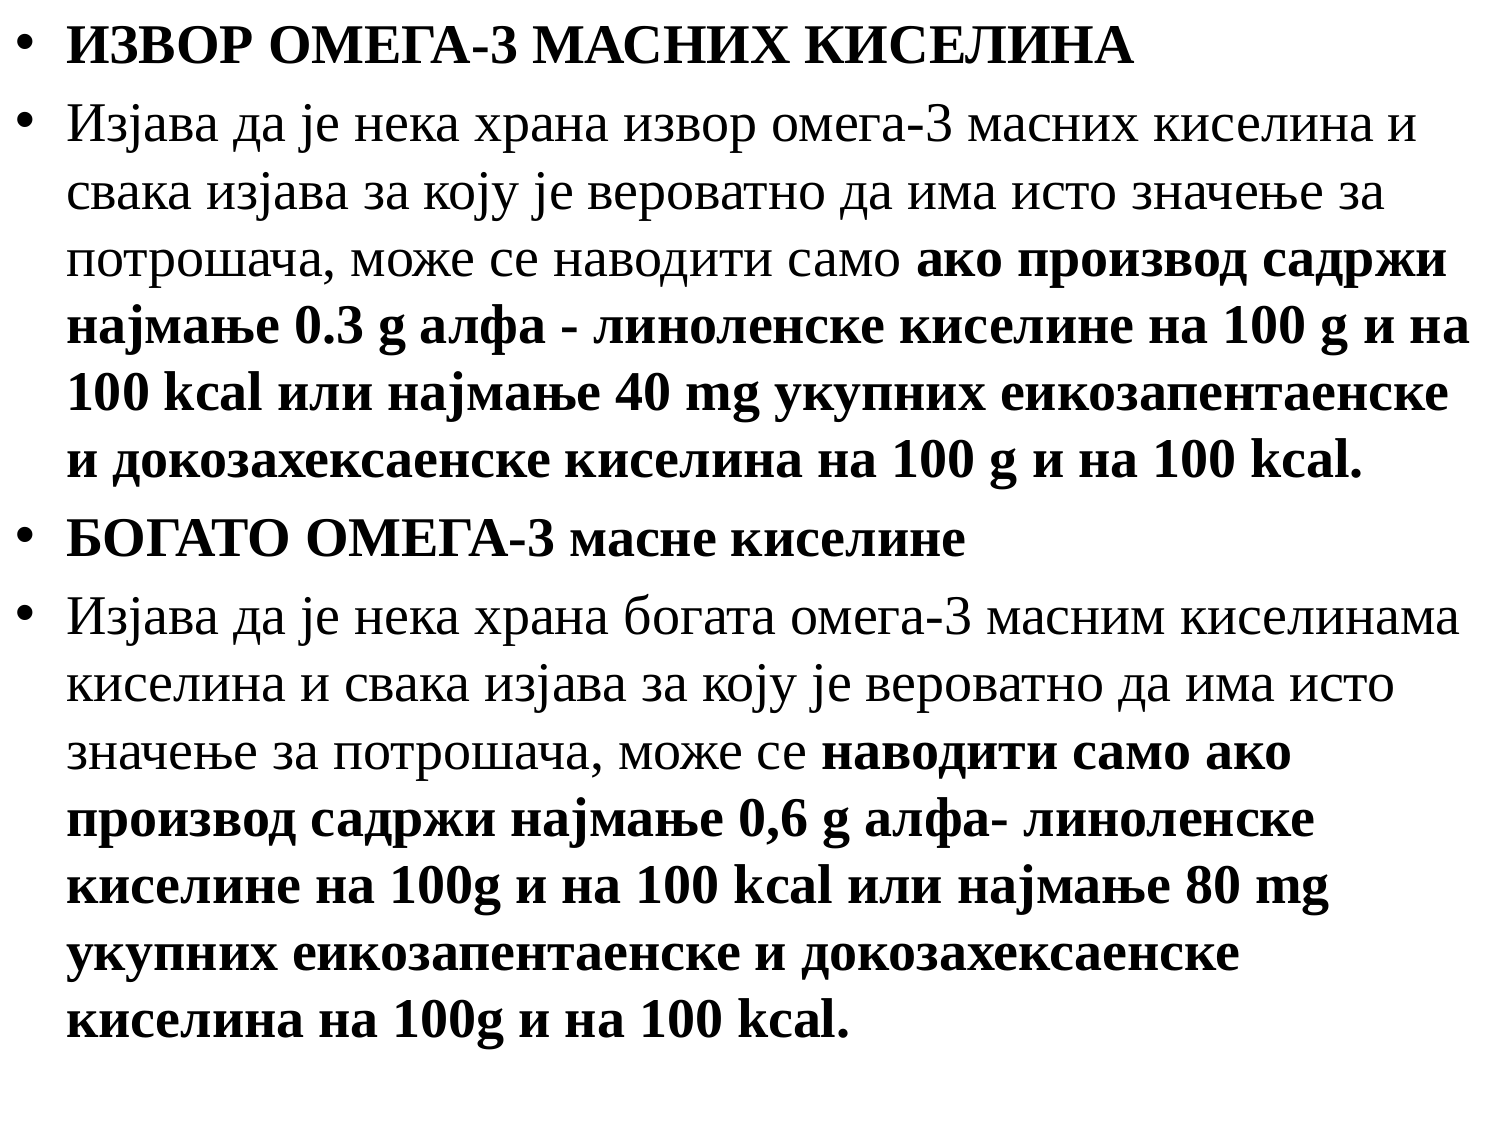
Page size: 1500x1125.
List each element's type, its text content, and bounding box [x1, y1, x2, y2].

list ИЗВОР ОМЕГА-3 МАСНИХ КИСЕЛИНА Изјава да је нека храна извор омега-3 масних киселина и свака изјава за коју је вероватно да има исто значење за потрошача, може се наводити само ако производ садржи најмање 0.3 g алфа - линоленске киселине на 100 g и на 100 kcal или најмање 40 mg укупних еикозапентаенске и докозахексаенске киселина на 100 g и на 100 kcal. БОГАТО ОМЕГА-3 масне киселине Изјава да је нека храна богата омега-3 масним киселинама киселина и свака изјава за коју је вероватно да има исто значење за потрошача, може се наводити само ако производ садржи најмање 0,6 g алфа- линоленске киселине на 100g и на 100 kcal или најмање 80 mg укупних еикозапентаенске и докозахексаенске киселина на 100g и на 100 kcal. [0, 0, 1500, 1125]
